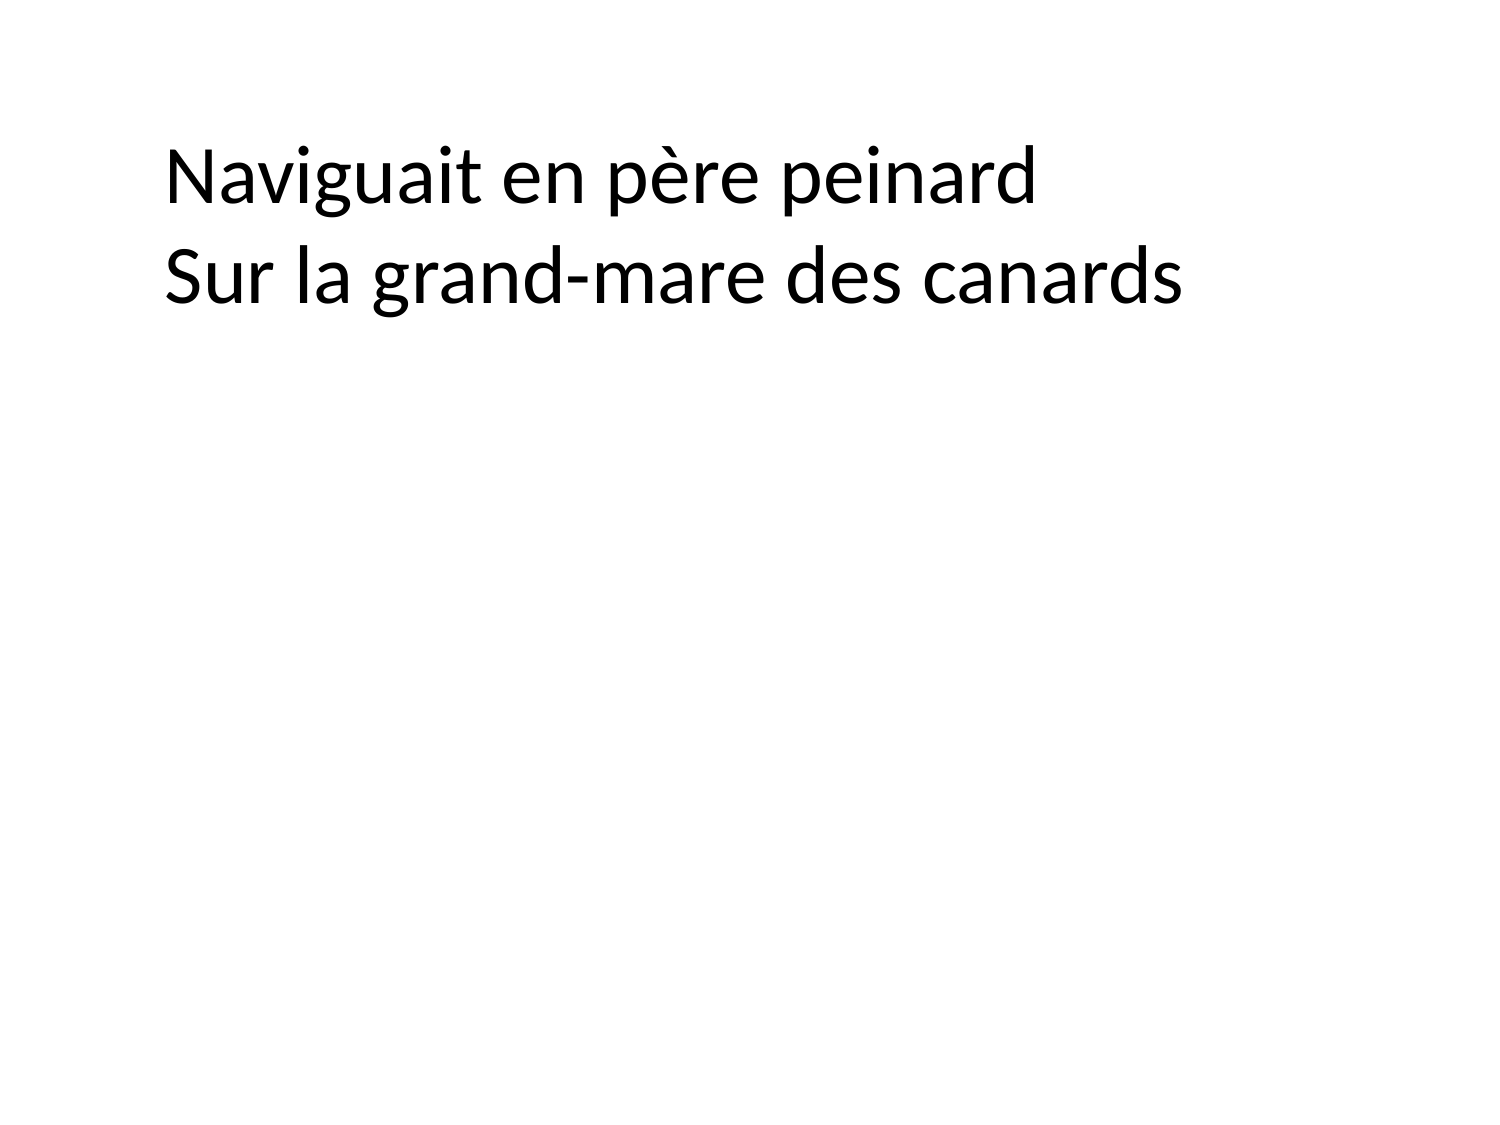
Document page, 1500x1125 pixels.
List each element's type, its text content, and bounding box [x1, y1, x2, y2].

text_box Naviguait en père peinard Sur la grand-mare des canards [149, 112, 1500, 428]
